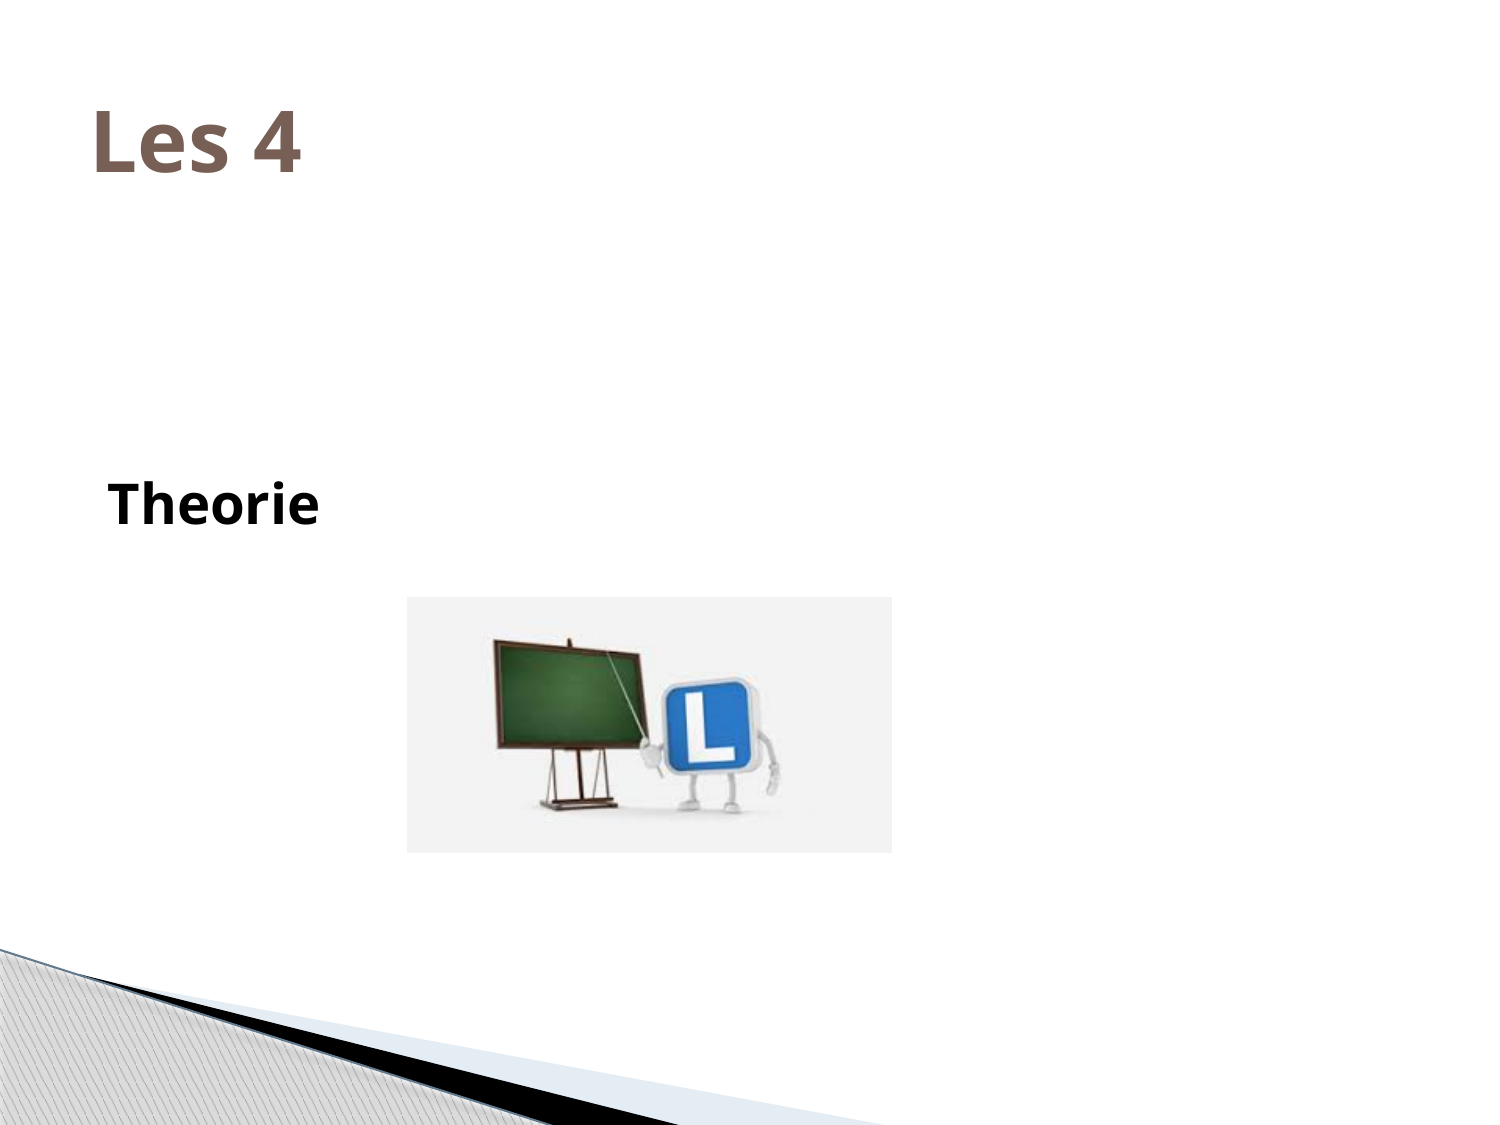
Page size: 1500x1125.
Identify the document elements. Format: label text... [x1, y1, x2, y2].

title Les 4 [75, 45, 1425, 233]
picture [407, 597, 892, 853]
list Theorie [75, 385, 1425, 986]
